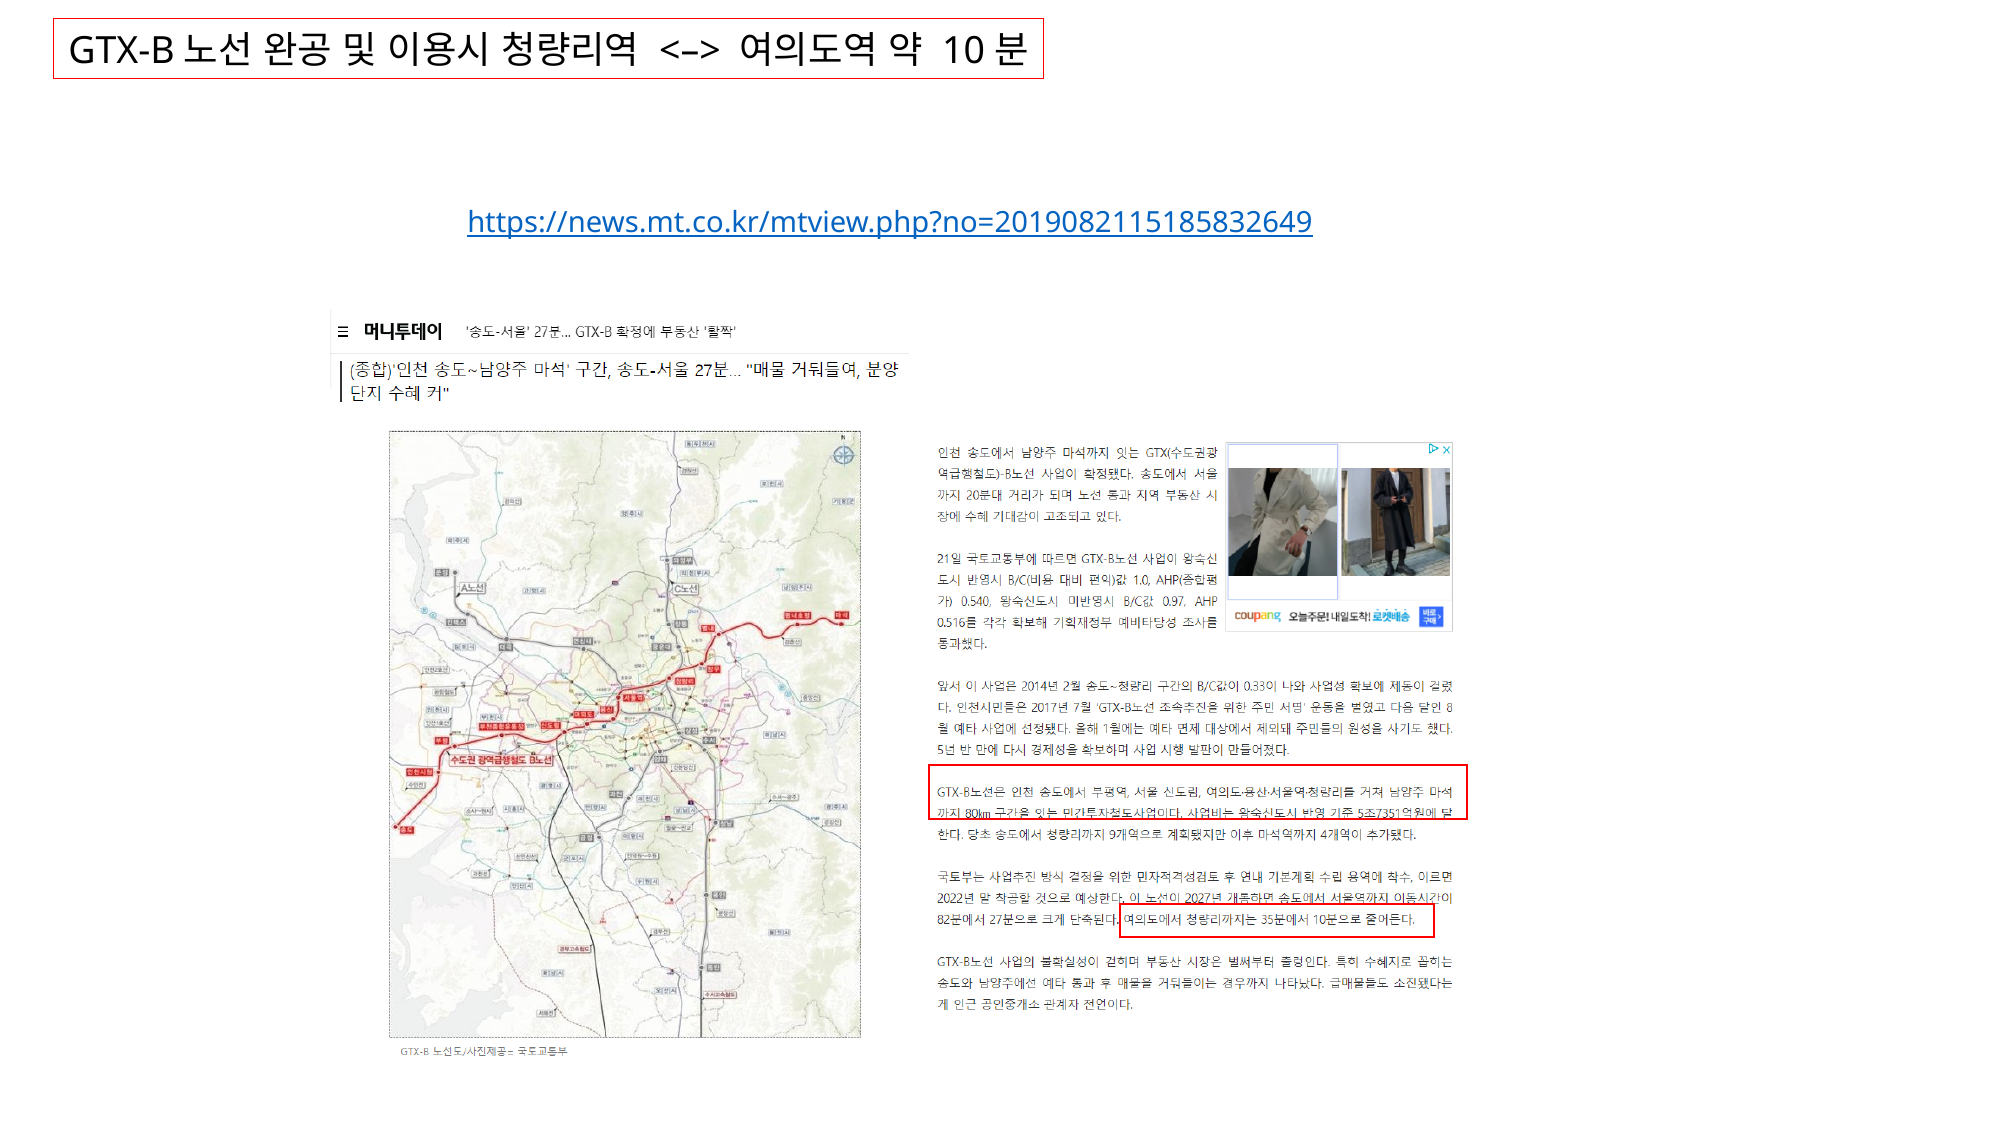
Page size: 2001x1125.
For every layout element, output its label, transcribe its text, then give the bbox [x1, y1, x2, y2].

picture [330, 310, 909, 1065]
picture [928, 428, 1467, 1022]
text_box https://news.mt.co.kr/mtview.php?no=2019082115185832649 [452, 195, 1548, 251]
text_box GTX-B노선 완공 및 이용시 청량리역 <–> 여의도역 약 10분 [53, 18, 1044, 79]
